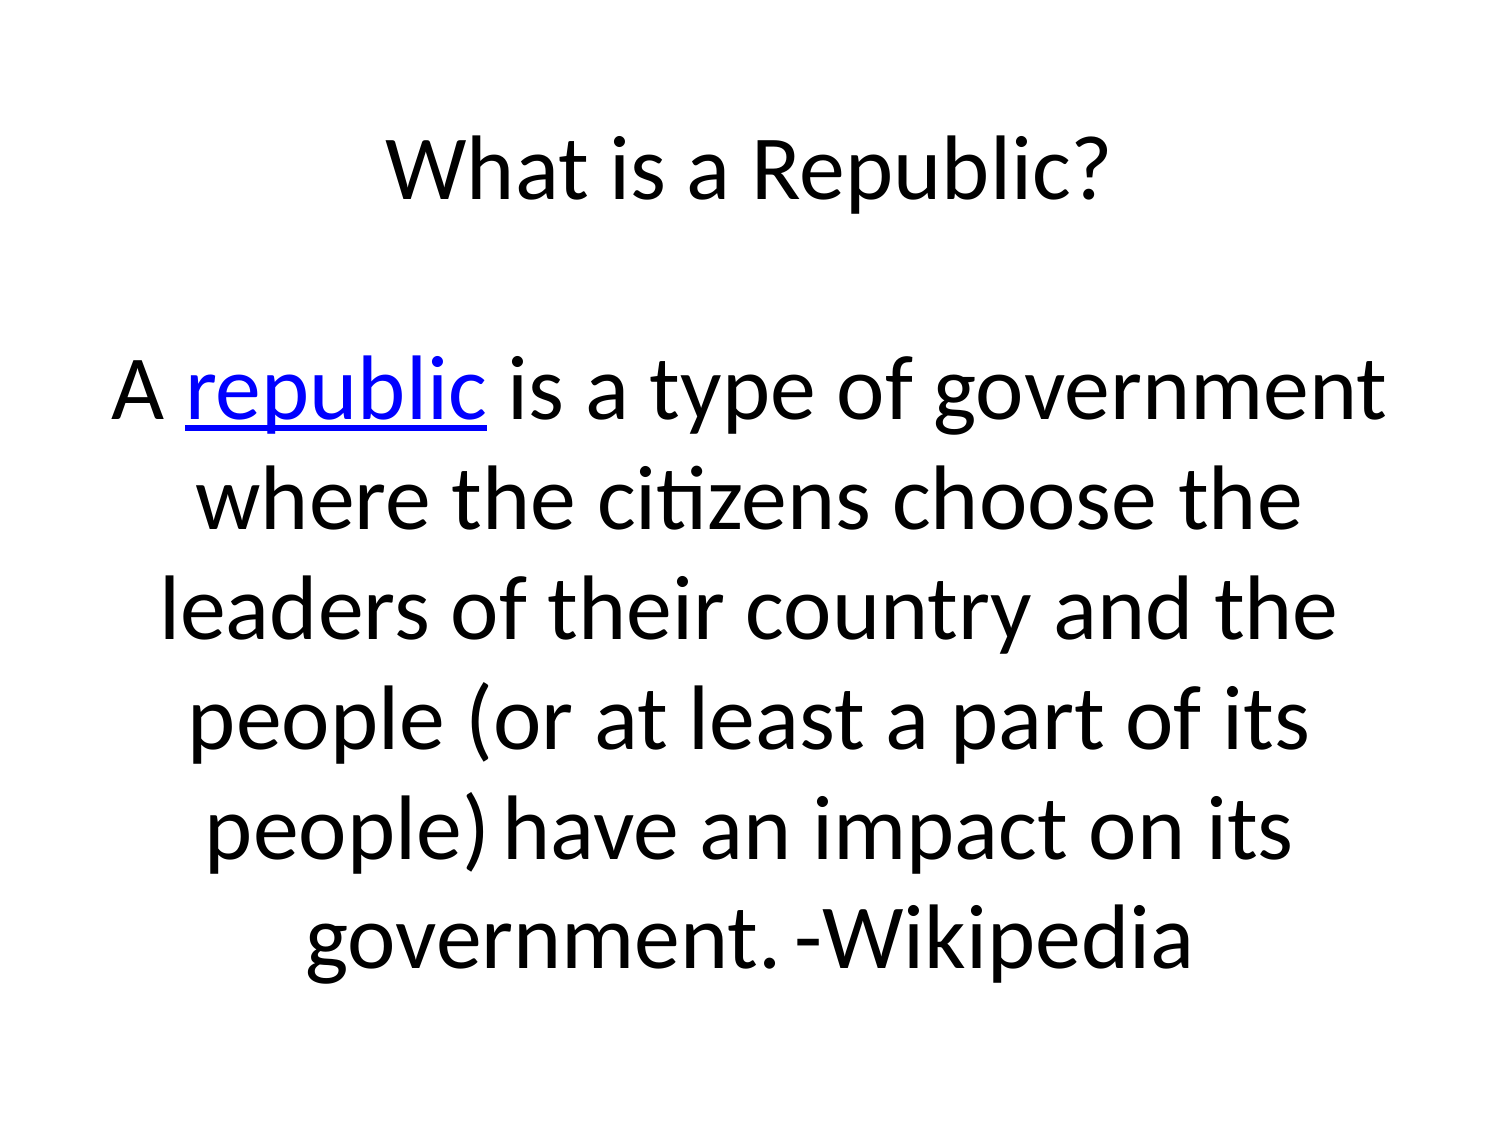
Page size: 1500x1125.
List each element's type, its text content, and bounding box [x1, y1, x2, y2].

title What is a Republic? A republic is a type of government where the citizens choose the leaders of their country and the people (or at least a part of its people) have an impact on its government. -Wikipedia [74, 44, 1426, 1051]
